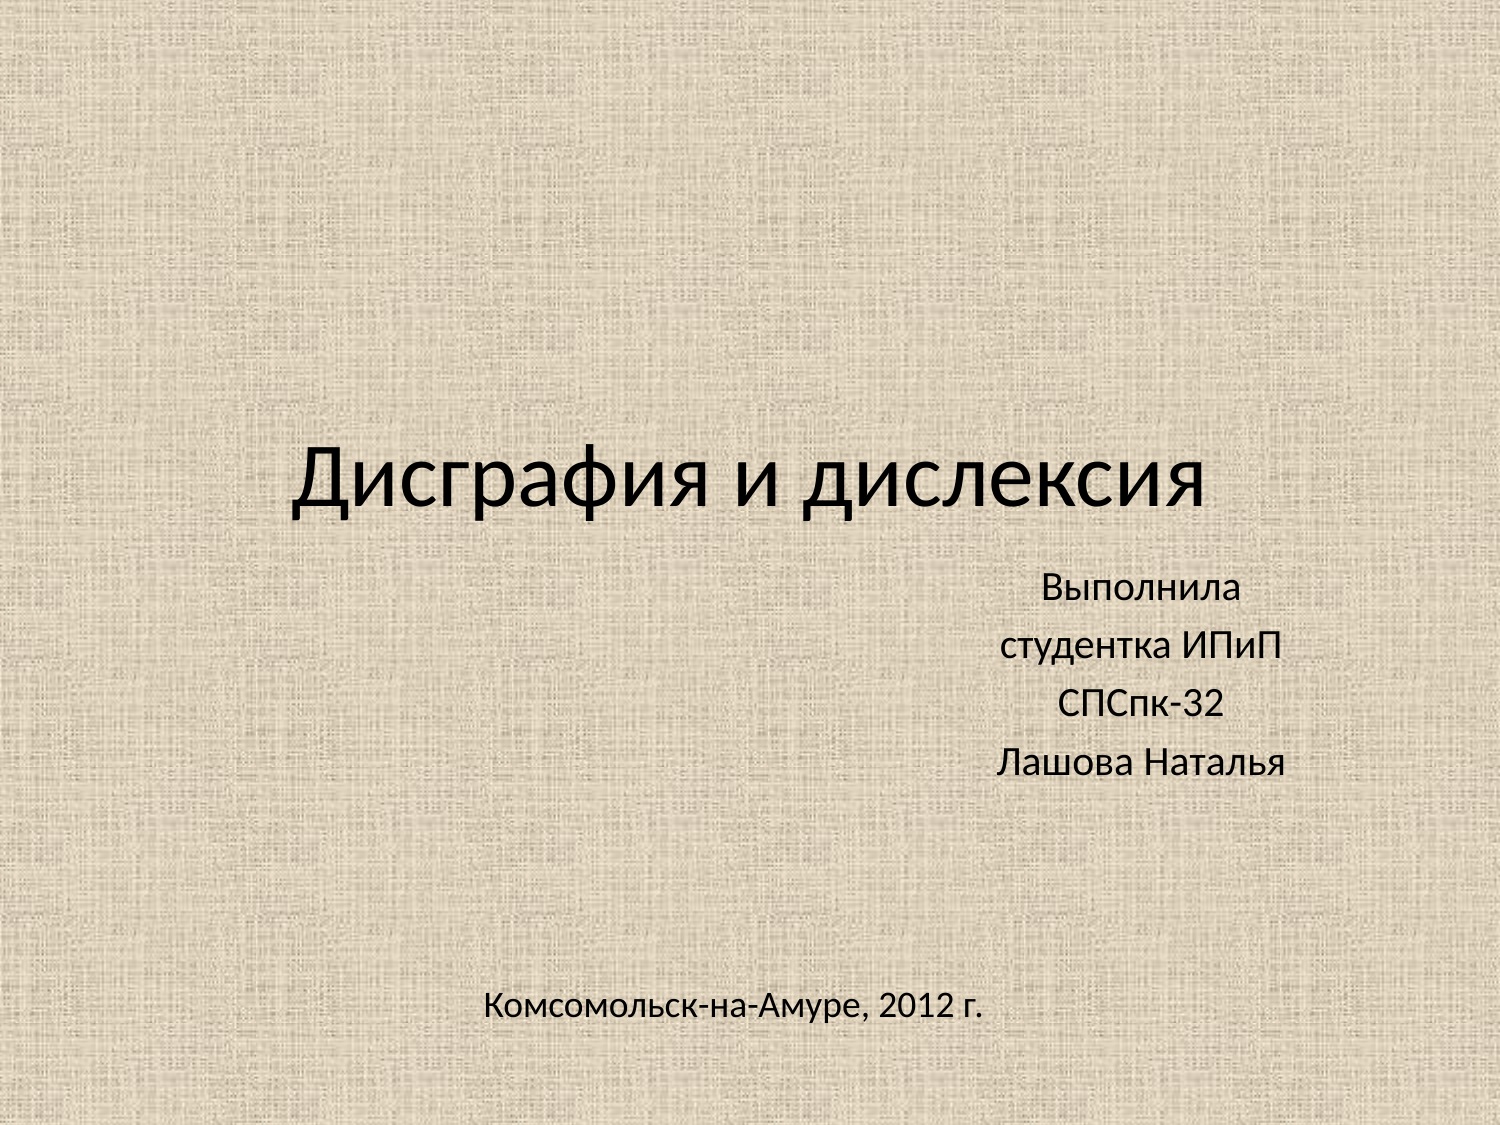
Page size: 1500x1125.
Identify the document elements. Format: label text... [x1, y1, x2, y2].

subtitle Выполнила студентка ИПиП СПСпк-32 Лашова Наталья [949, 550, 1334, 1039]
picture [0, 0, 1500, 1125]
text_box Комсомольск-на-Амуре, 2012 г. [468, 972, 1289, 1033]
title Дисграфия и дислексия [112, 349, 1388, 591]
